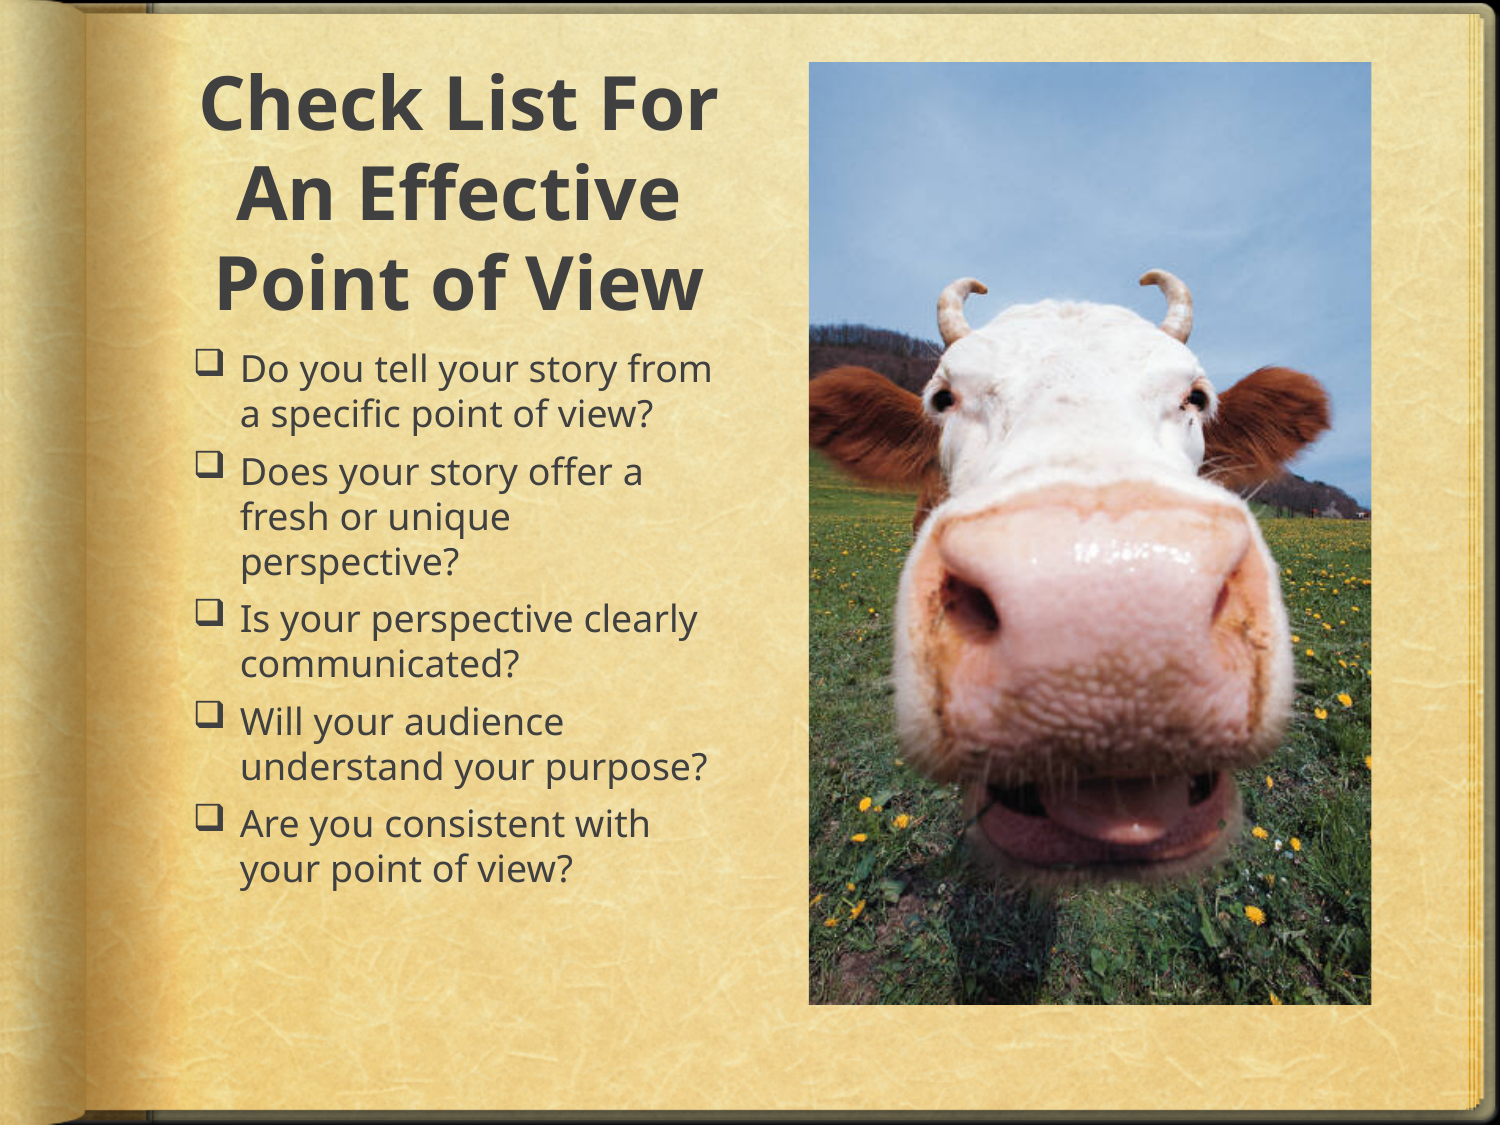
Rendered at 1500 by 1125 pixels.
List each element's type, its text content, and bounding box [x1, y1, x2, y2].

title Check List For An Effective Point of View [177, 62, 741, 334]
list Do you tell your story from a specific point of view? Does your story offer a fresh or unique perspective? Is your perspective clearly communicated? Will your audience understand your purpose? Are you consistent with your point of view? [177, 337, 741, 938]
picture [0, 0, 1500, 1125]
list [808, 61, 1373, 1006]
